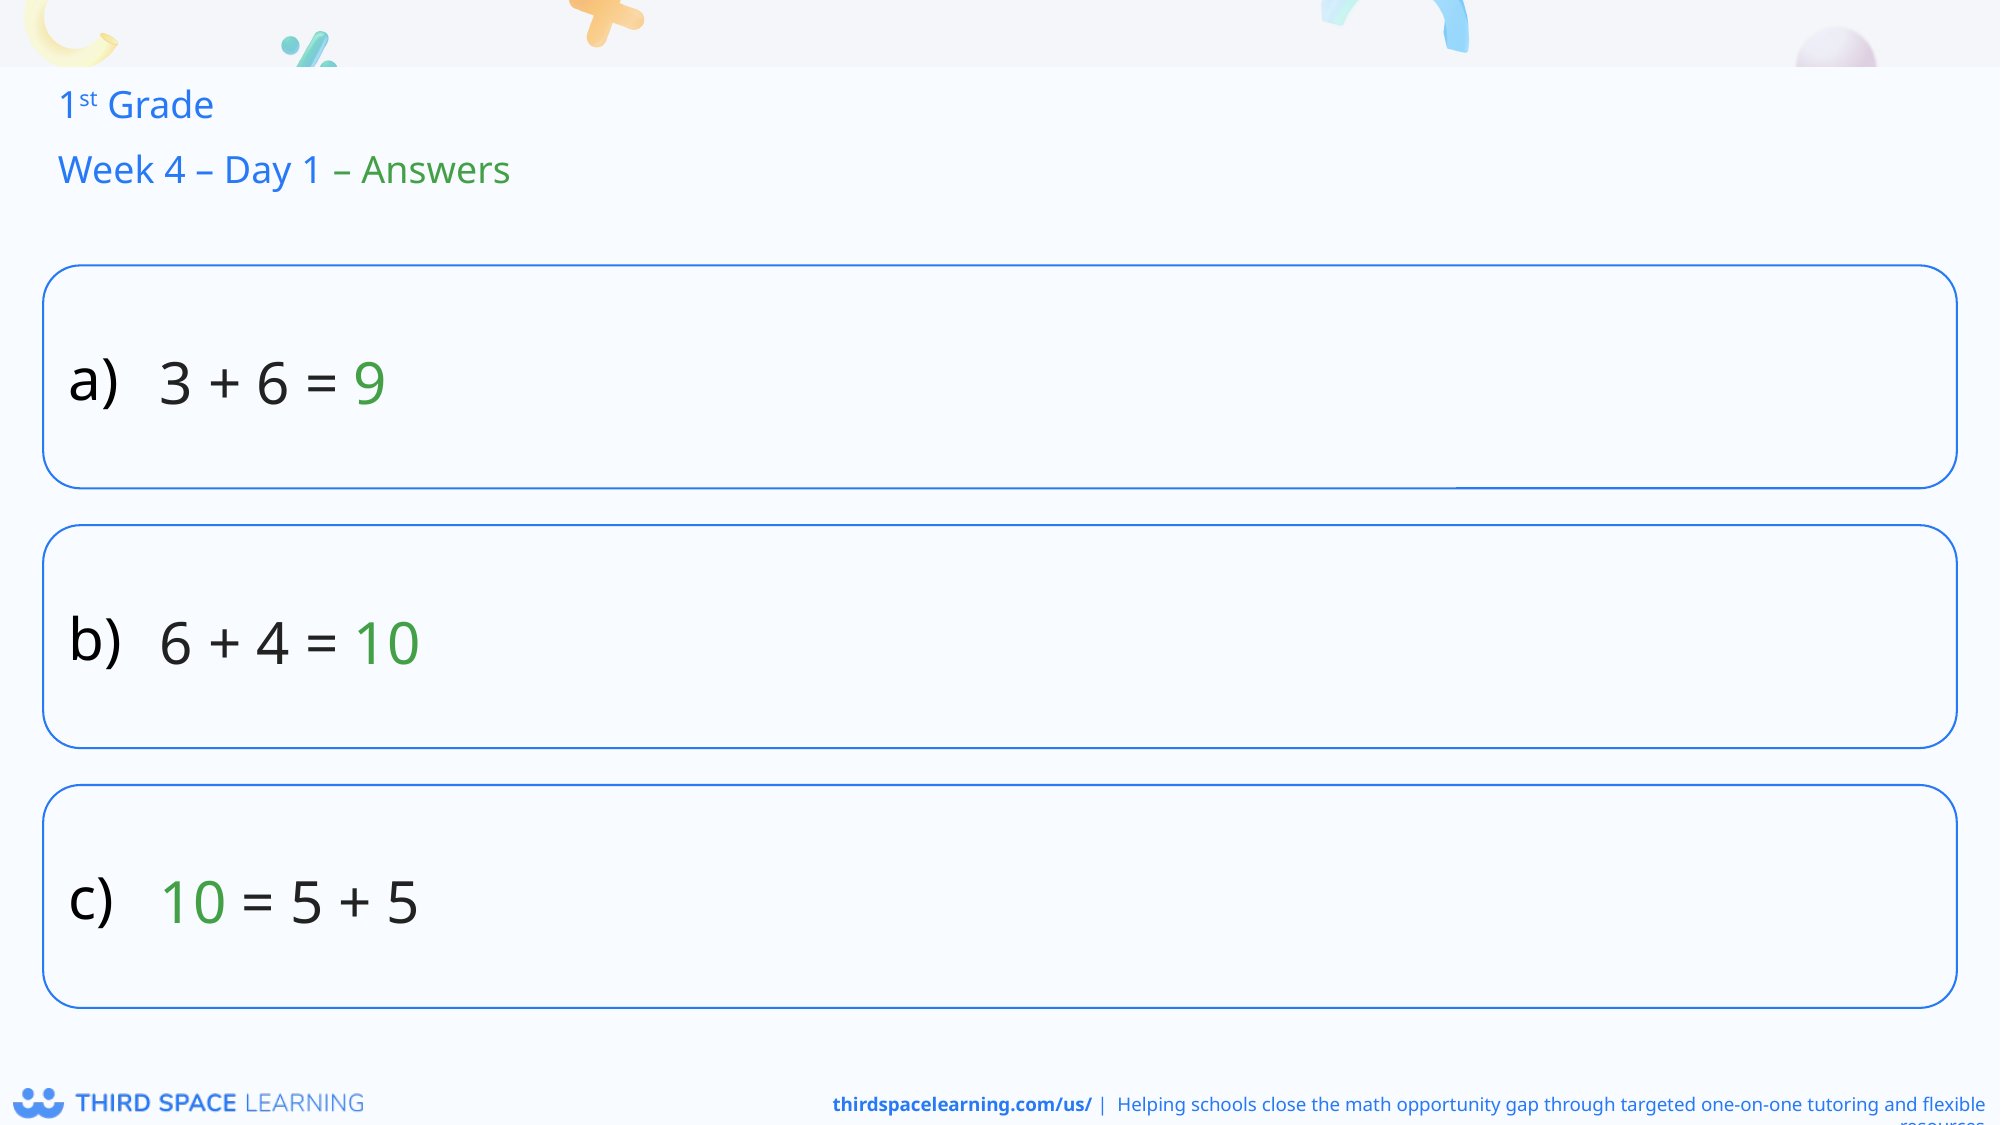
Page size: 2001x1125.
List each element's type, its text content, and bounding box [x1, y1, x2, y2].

picture [13, 1088, 365, 1119]
list 3 + 6 = 9 [144, 288, 1922, 474]
picture [0, 0, 2000, 67]
text_box 1st Grade Week 4 – Day 1 – Answers [43, 73, 705, 212]
list 6 + 4 = 10 [144, 548, 1922, 734]
list 10 = 5 + 5 [144, 807, 1922, 994]
